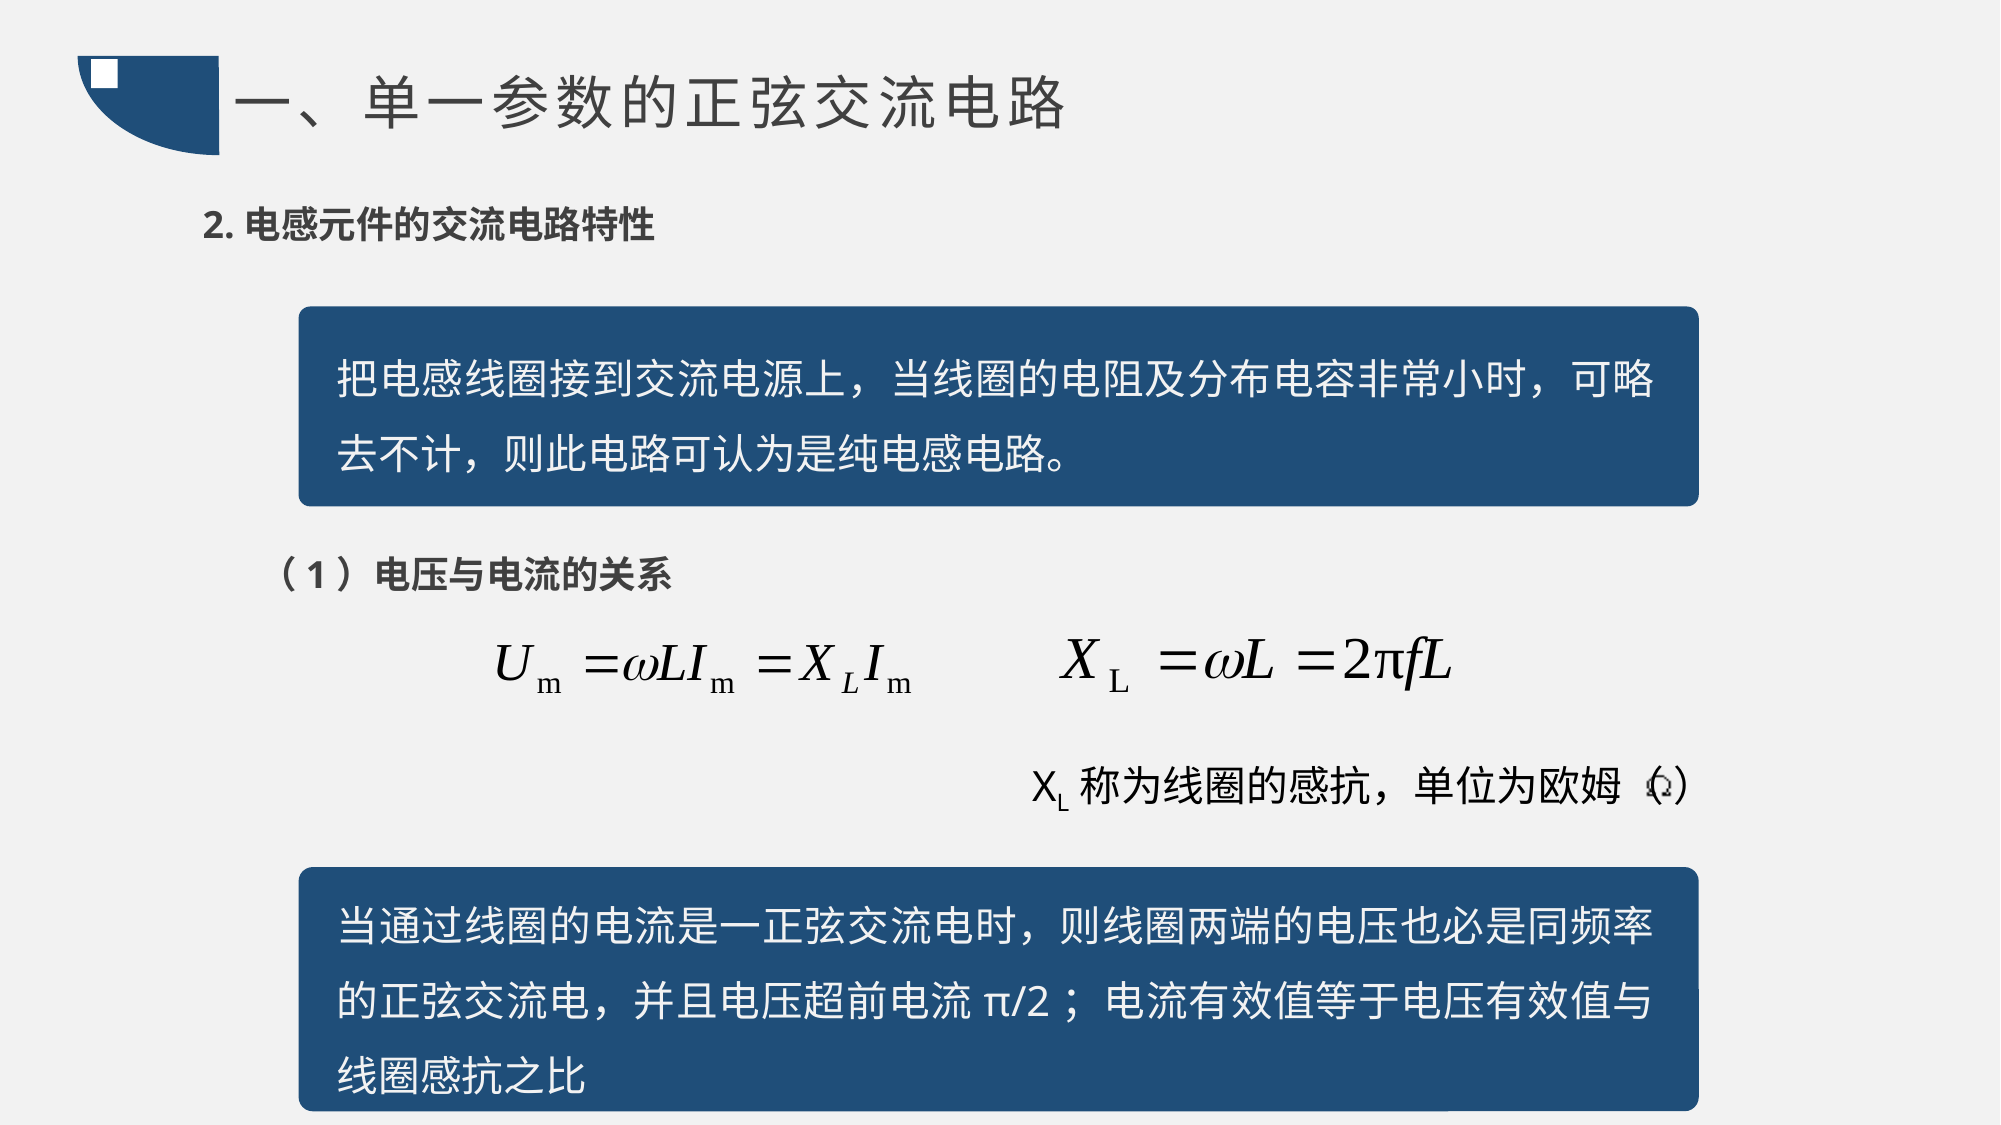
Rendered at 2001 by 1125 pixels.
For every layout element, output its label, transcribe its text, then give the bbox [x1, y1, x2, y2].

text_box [298, 306, 1699, 507]
text_box 2.电感元件的交流电路特性 [187, 171, 1834, 254]
text_box （1）电压与电流的关系 [244, 520, 1851, 604]
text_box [489, 627, 922, 703]
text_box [77, 0, 1116, 156]
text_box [298, 866, 1699, 1112]
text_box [1047, 618, 1470, 703]
text_box XL称为线圈的感抗，单位为欧姆（ ） [1017, 752, 1851, 824]
picture [1641, 770, 1680, 804]
